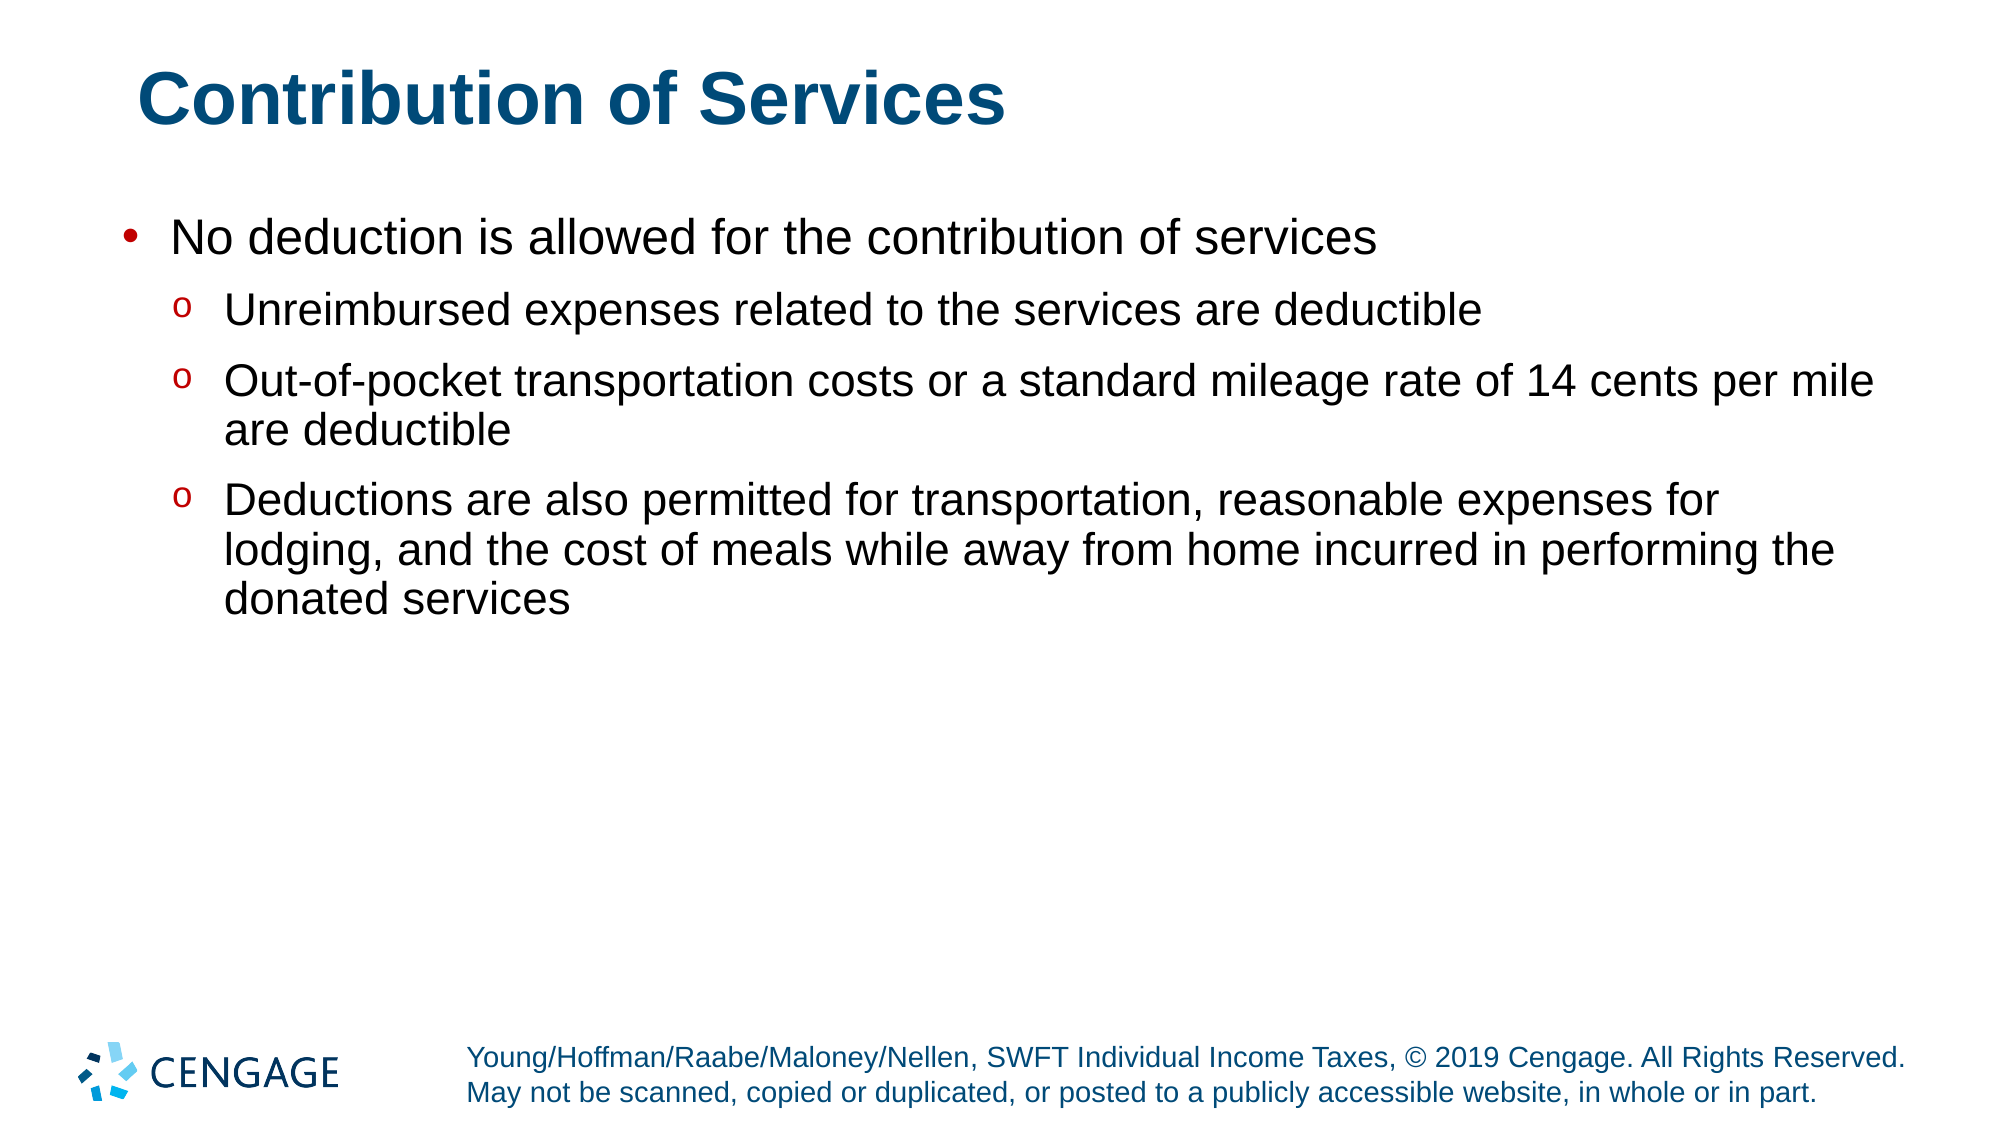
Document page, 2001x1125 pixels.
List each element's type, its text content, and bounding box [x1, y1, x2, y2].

title Contribution of Services [137, 59, 1863, 171]
list No deduction is allowed for the contribution of services Unreimbursed expenses related to the services are deductible Out-of-pocket transportation costs or a standard mileage rate of 14 cents per mile are deductible Deductions are also permitted for transportation, reasonable expenses for lodging, and the cost of meals while away from home incurred in performing the donated services [121, 211, 1880, 633]
picture [78, 1042, 338, 1101]
